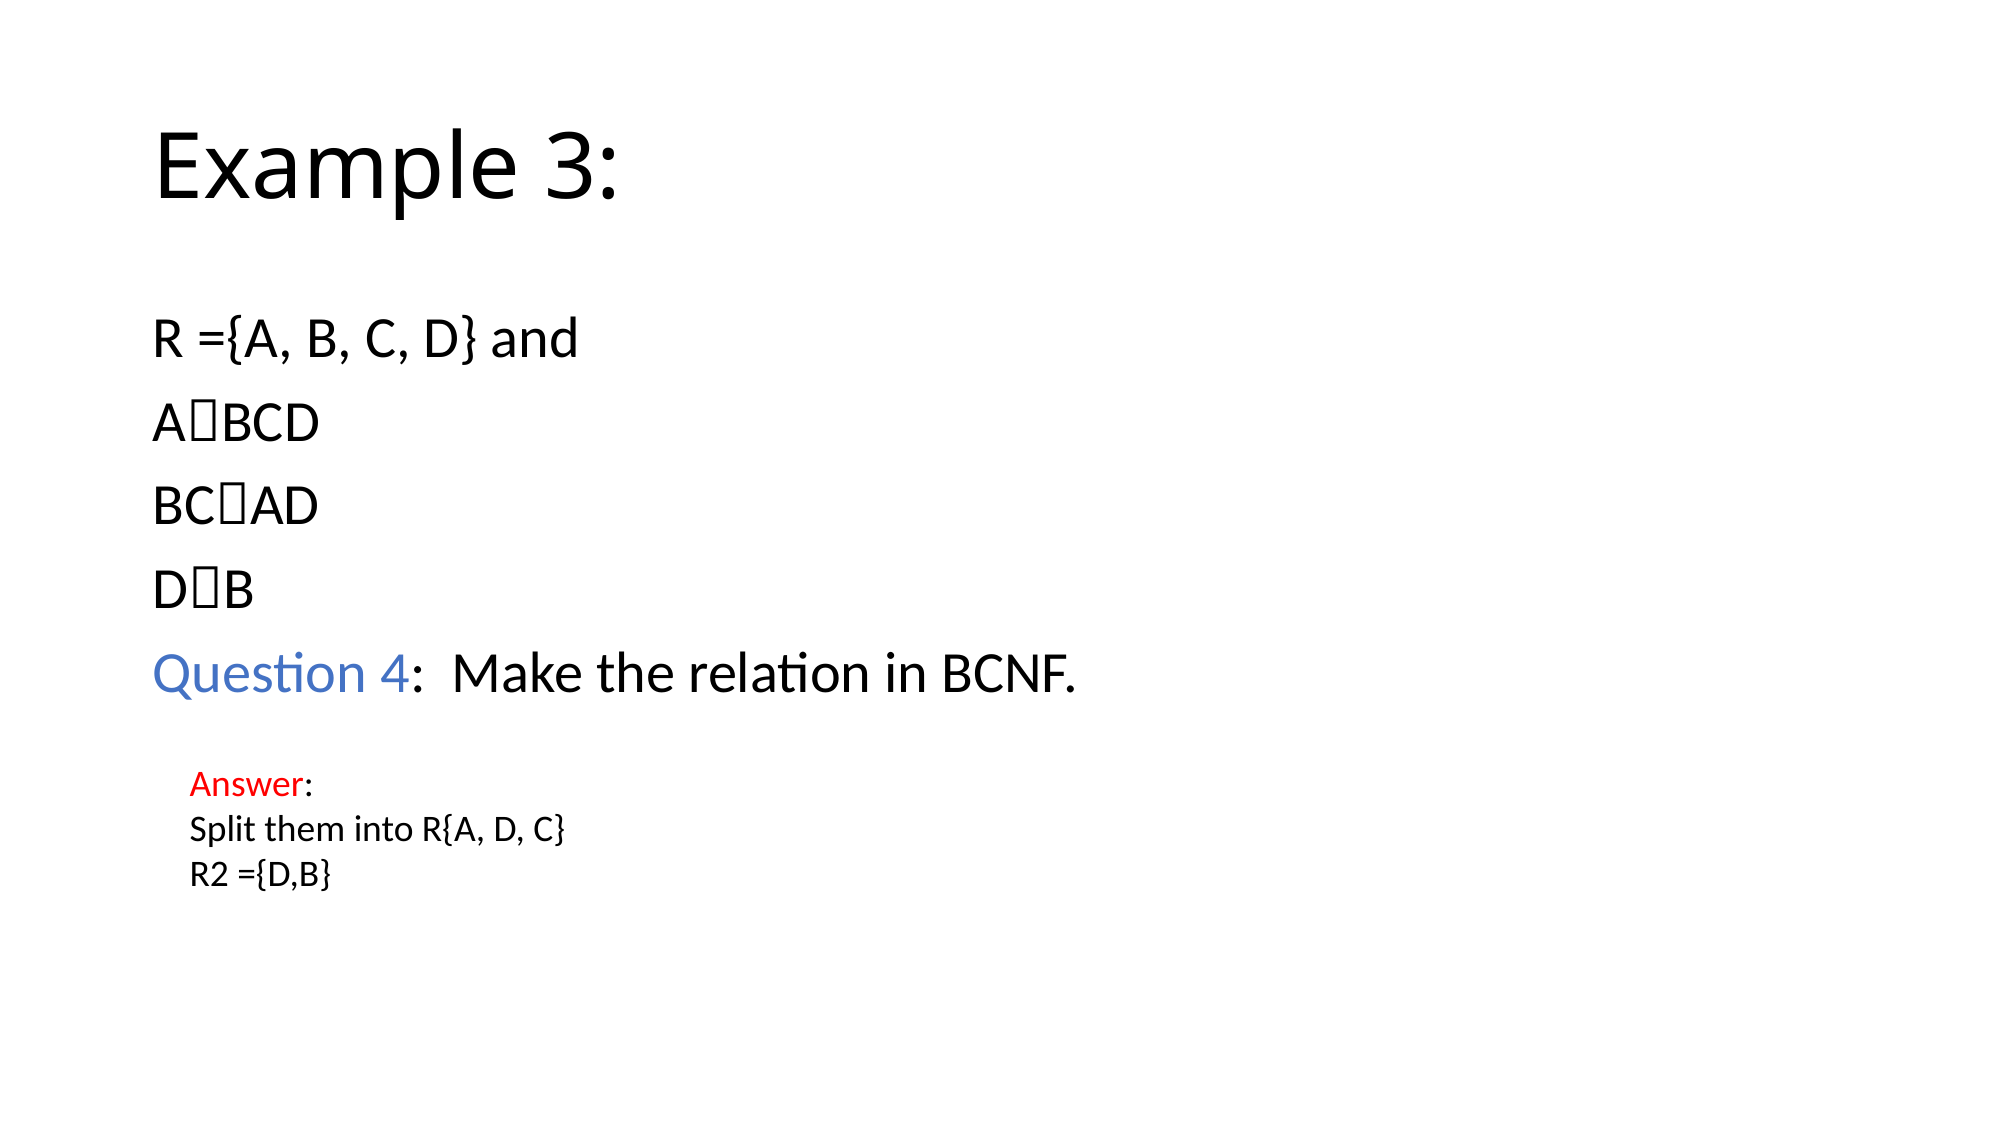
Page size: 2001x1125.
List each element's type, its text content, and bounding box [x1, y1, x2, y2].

list R ={A, B, C, D} and ABCD BCAD DB Question 4: Make the relation in BCNF. [137, 299, 1863, 766]
text_box Answer: Split them into R{A, D, C} R2 ={D,B} [174, 751, 1685, 902]
title Example 3: [137, 59, 1863, 278]
